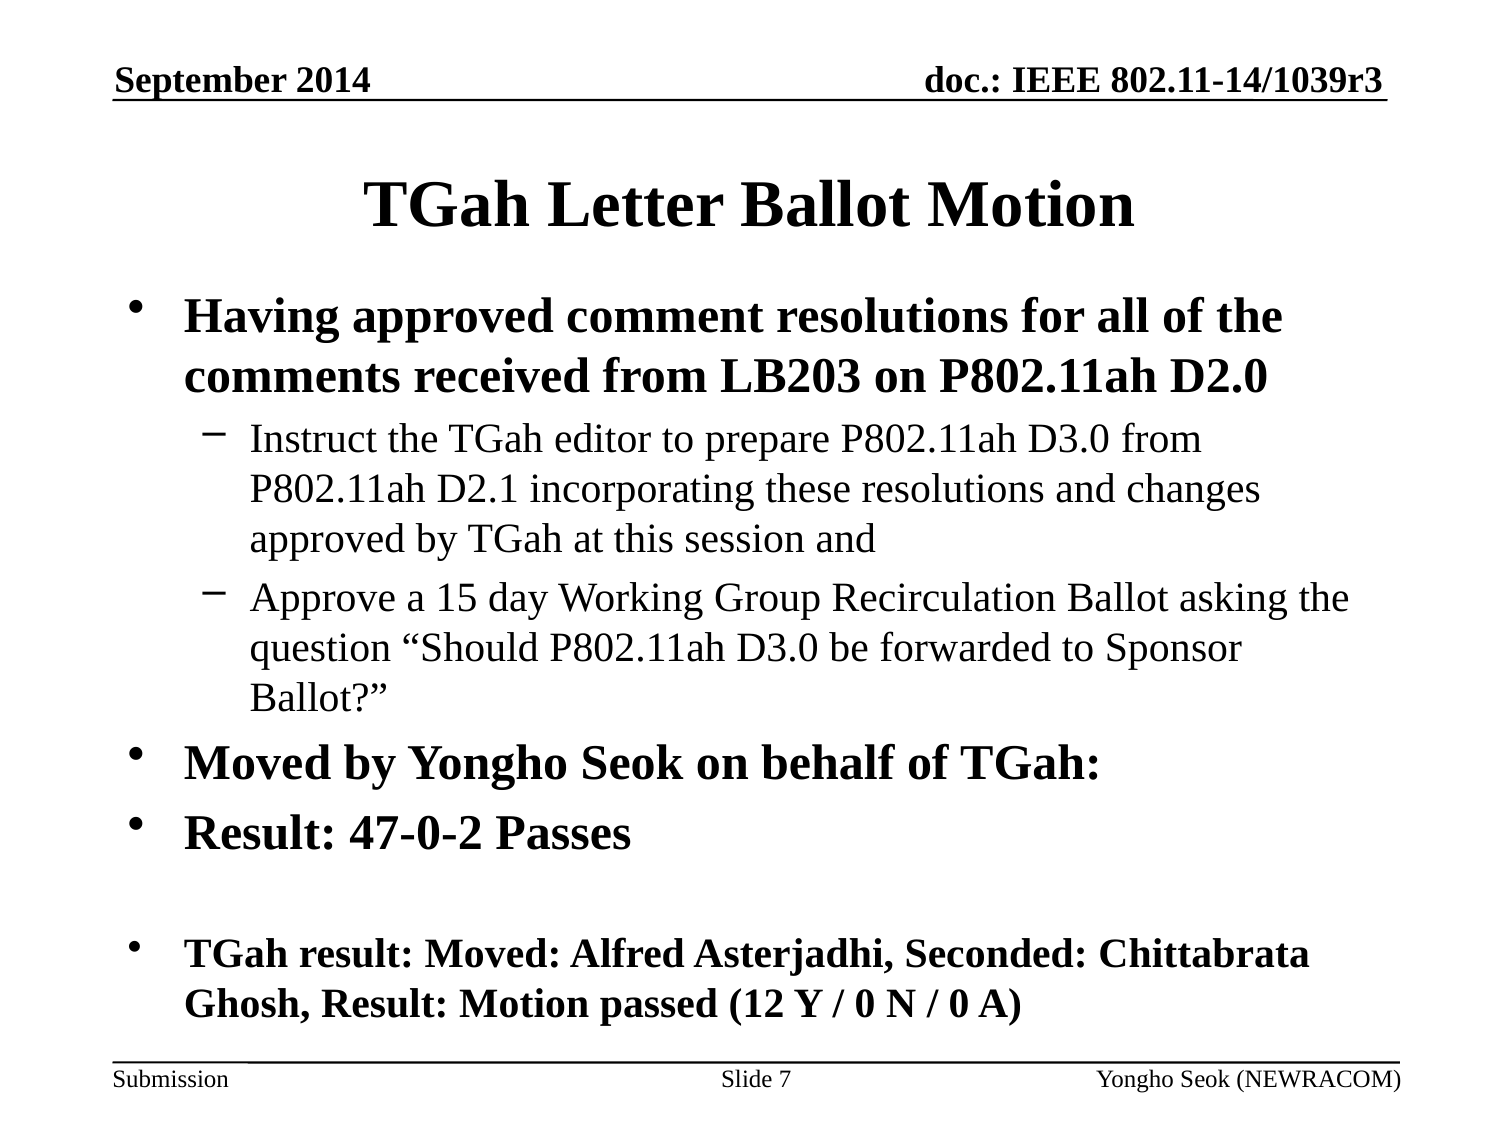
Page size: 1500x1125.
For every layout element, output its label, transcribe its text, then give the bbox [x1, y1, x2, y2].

footer Yongho Seok (NEWRACOM) [1092, 1061, 1402, 1093]
title TGah Letter Ballot Motion [112, 112, 1388, 275]
slide_number Slide 7 [712, 1061, 800, 1093]
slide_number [114, 54, 374, 101]
list Having approved comment resolutions for all of the comments received from LB203 on P802.11ah D2.0 Instruct the TGah editor to prepare P802.11ah D3.0 from P802.11ah D2.1 incorporating these resolutions and changes approved by TGah at this session and Approve a 15 day Working Group Recirculation Ballot asking the question “Should P802.11ah D3.0 be forwarded to Sponsor Ballot?” Moved by Yongho Seok on behalf of TGah: Result: 47-0-2 Passes TGah result: Moved: Alfred Asterjadhi, Seconded: Chittabrata Ghosh, Result: Motion passed (12 Y / 0 N / 0 A) [112, 275, 1388, 900]
